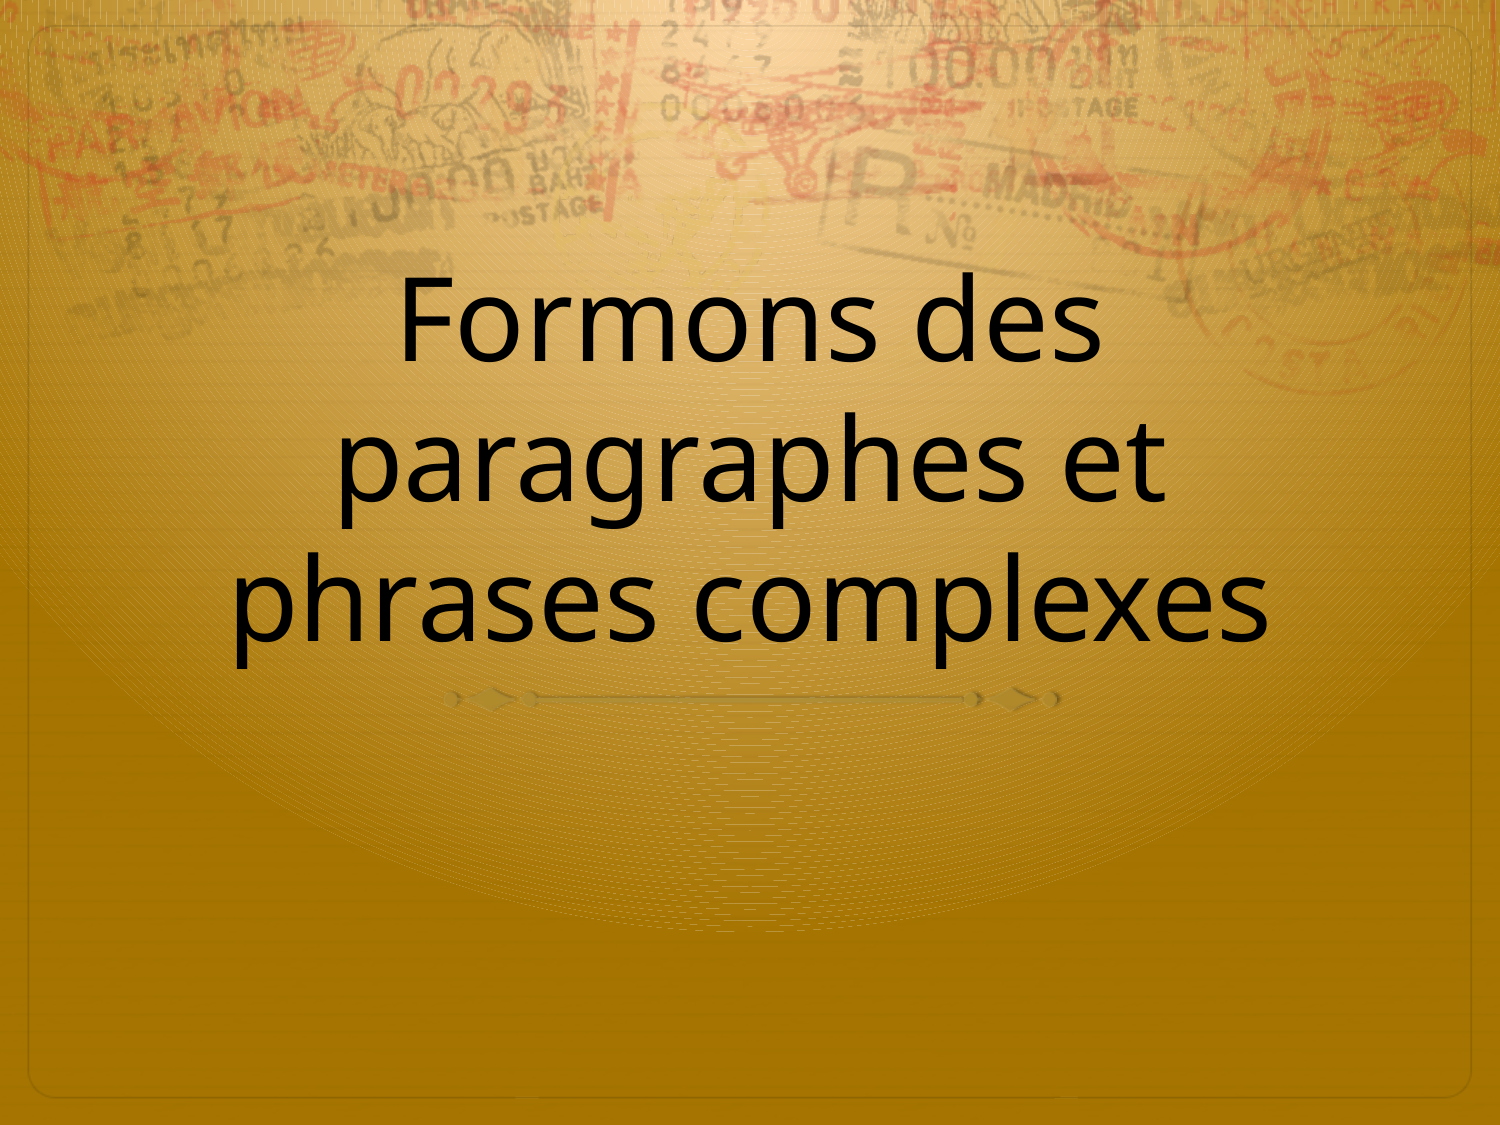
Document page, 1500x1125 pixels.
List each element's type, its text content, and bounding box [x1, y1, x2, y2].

title Formons des paragraphes et phrases complexes [93, 244, 1407, 673]
picture [0, 0, 1500, 1125]
